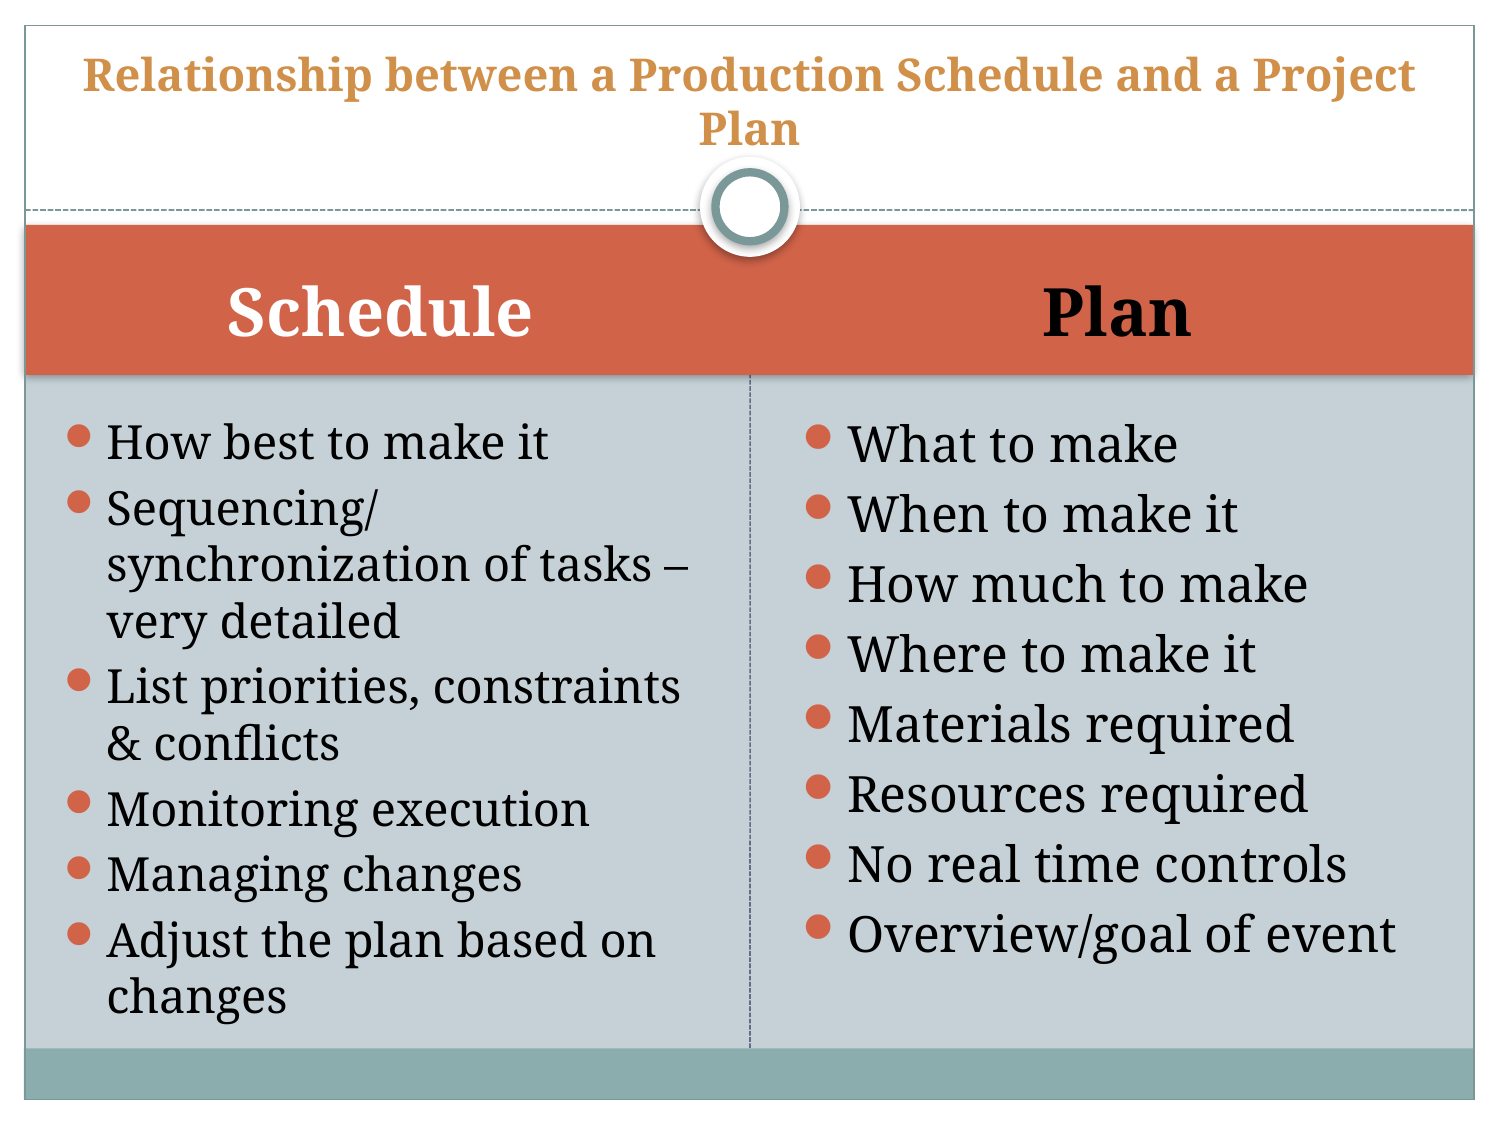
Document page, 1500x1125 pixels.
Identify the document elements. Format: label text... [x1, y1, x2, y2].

list Plan [785, 249, 1450, 371]
list What to make When to make it How much to make Where to make it Materials required Resources required No real time controls Overview/goal of event [787, 405, 1450, 1033]
title Relationship between a Production Schedule and a Project Plan [49, 37, 1450, 162]
list Schedule [48, 249, 714, 371]
list How best to make it Sequencing/synchronization of tasks – very detailed List priorities, constraints & conflicts Monitoring execution Managing changes Adjust the plan based on changes [49, 405, 713, 1032]
